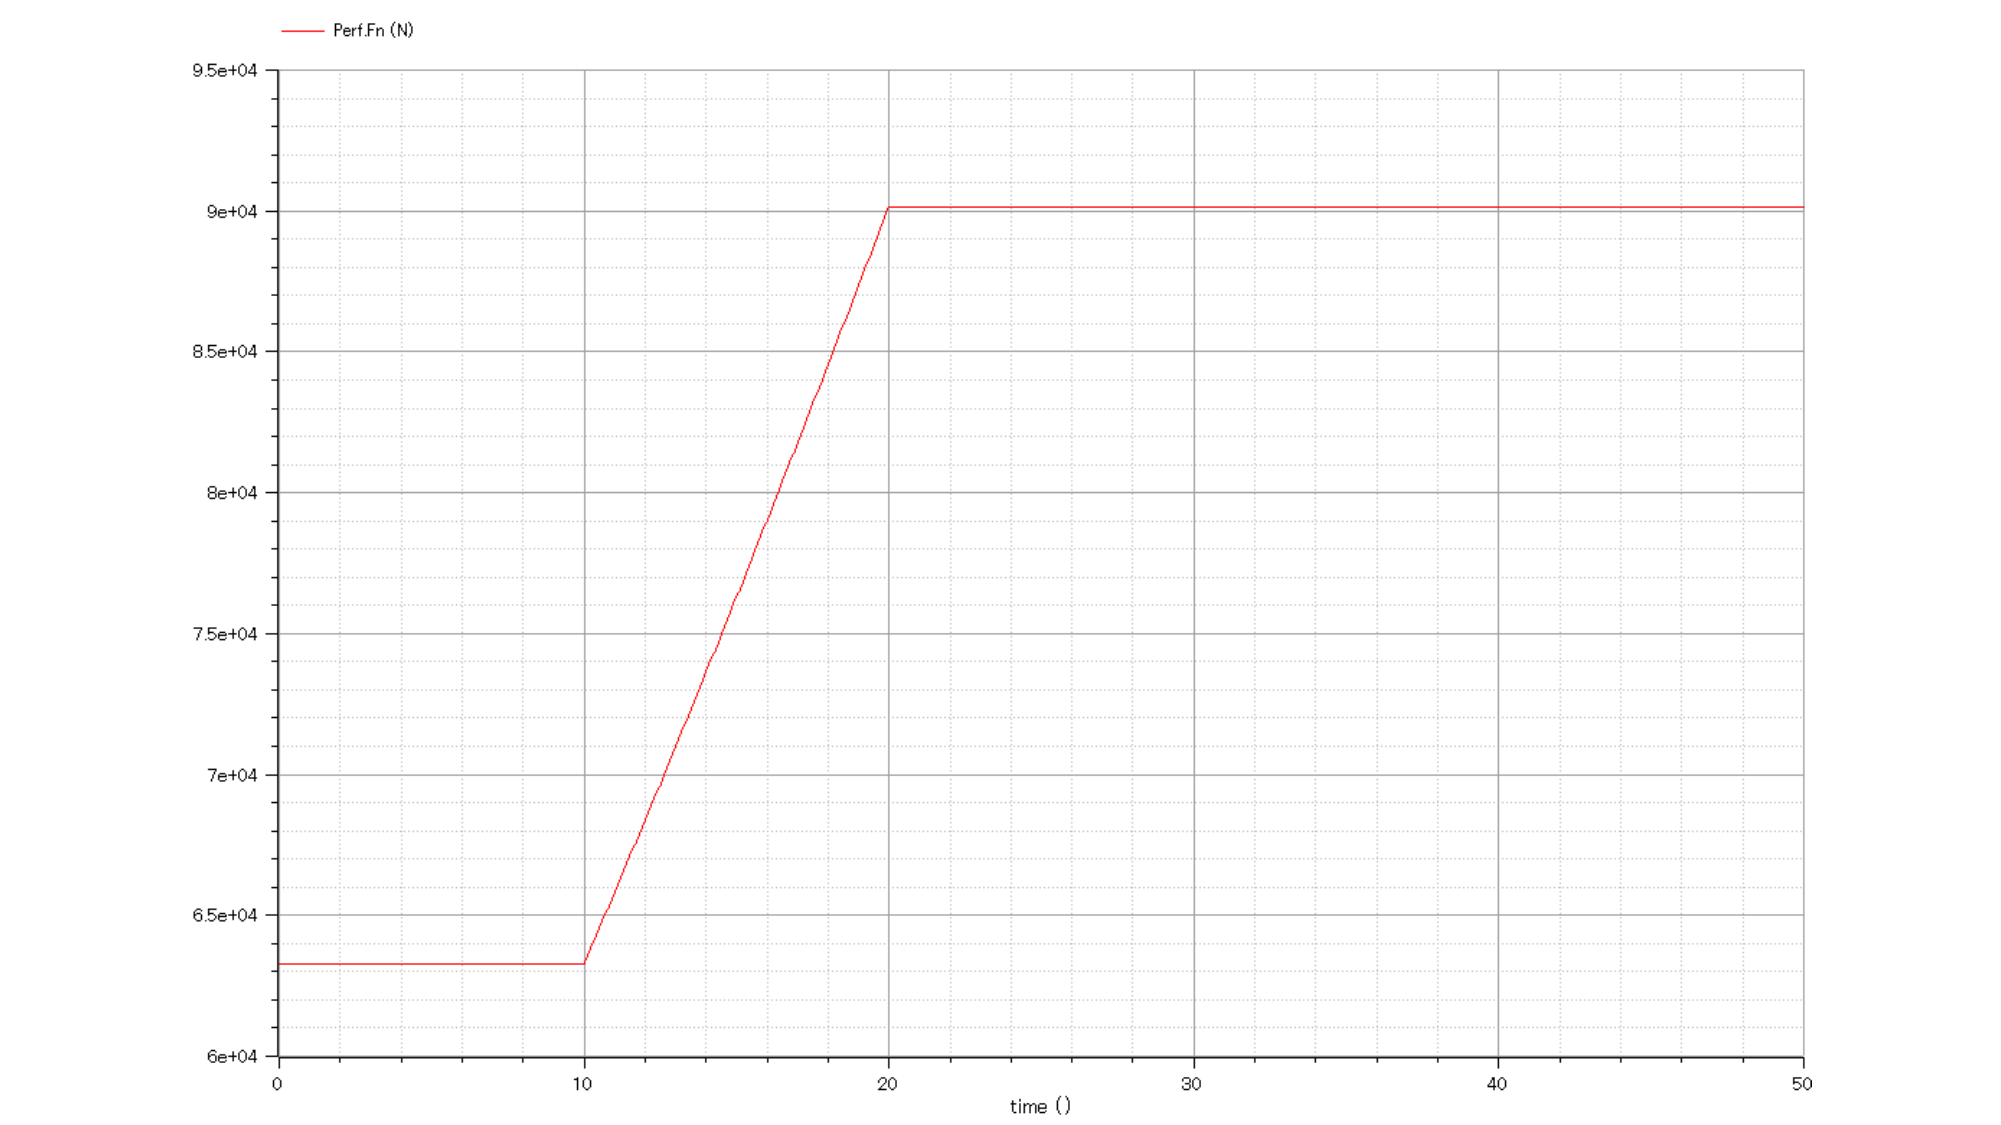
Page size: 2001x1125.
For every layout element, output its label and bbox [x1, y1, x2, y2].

picture [188, 0, 1812, 1125]
